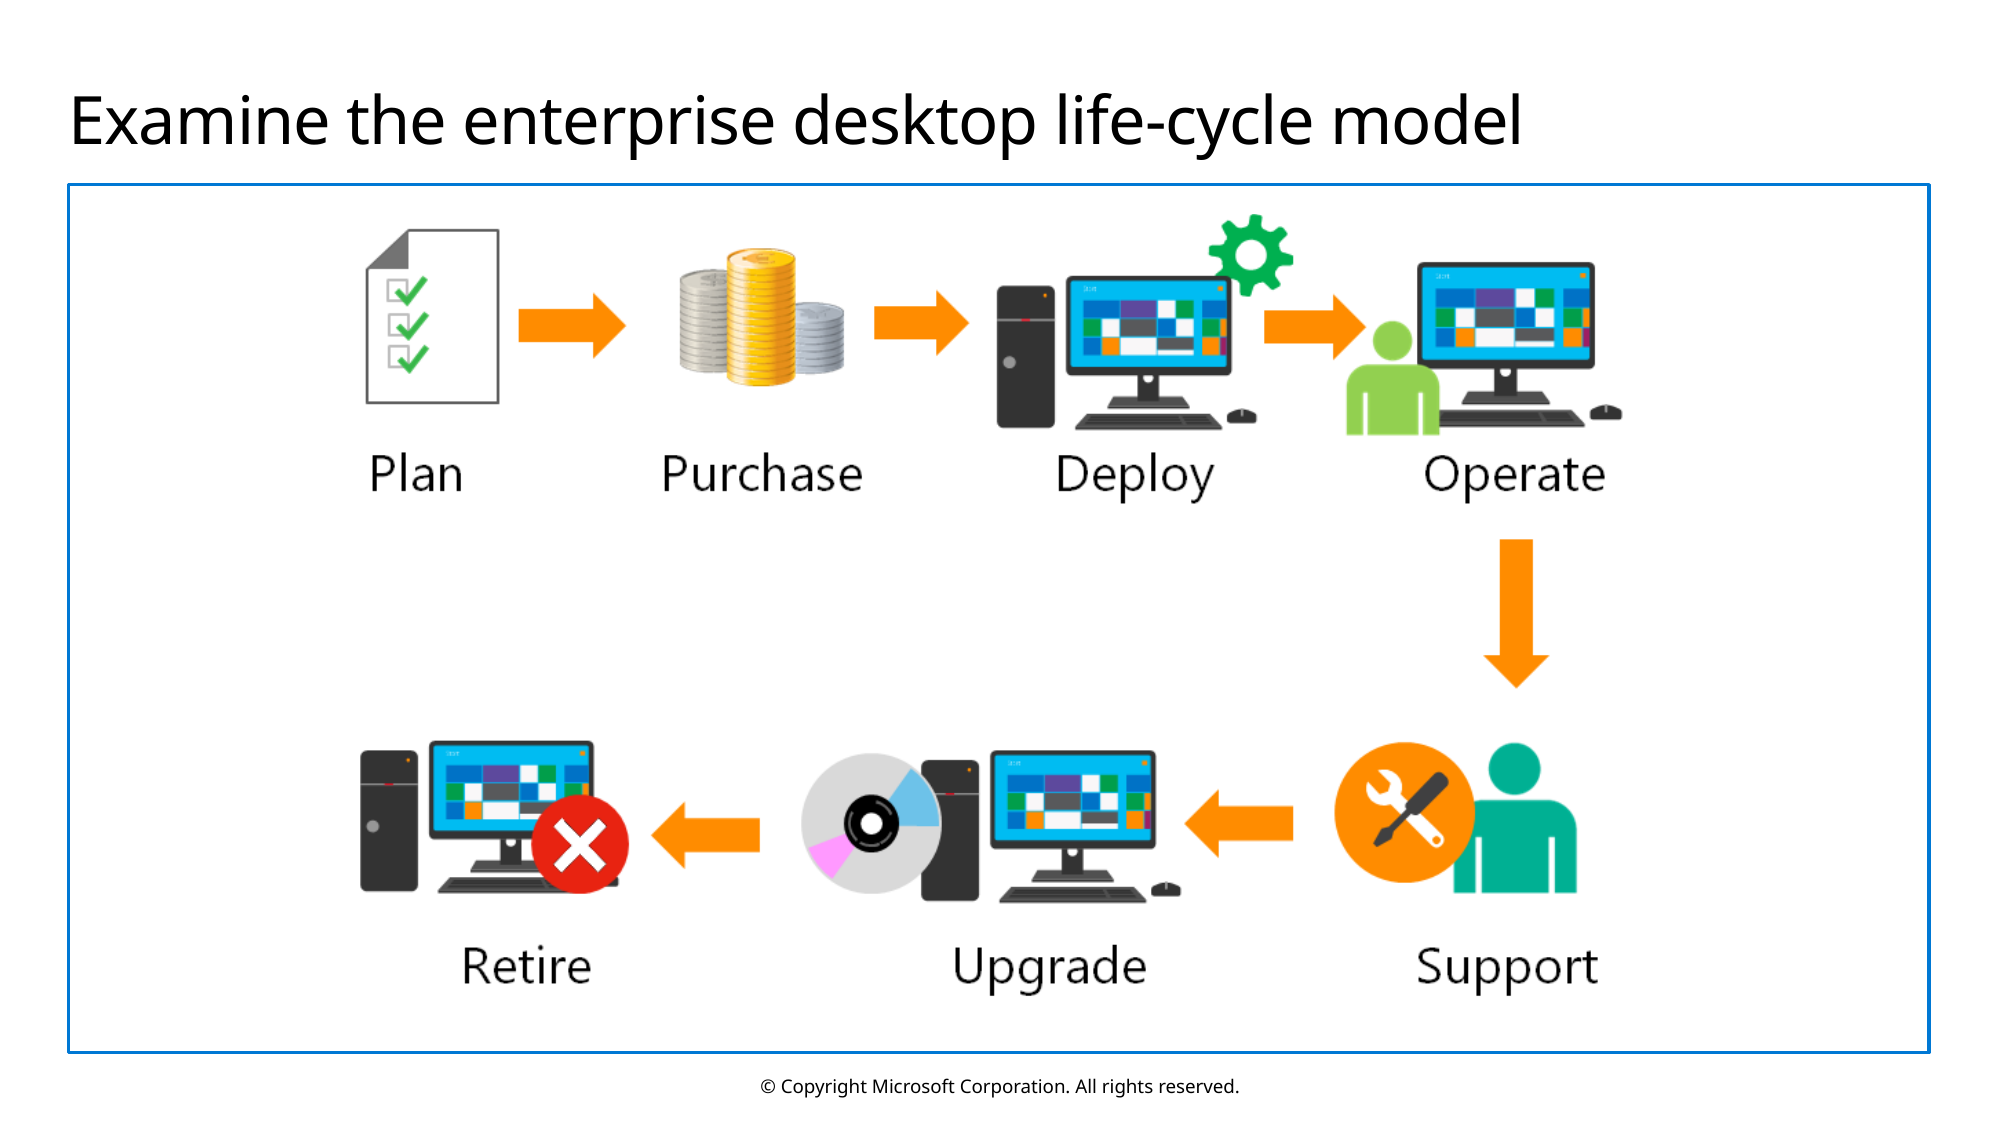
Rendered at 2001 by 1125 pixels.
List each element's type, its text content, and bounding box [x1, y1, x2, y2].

text_box [68, 184, 1930, 1053]
picture [337, 214, 1654, 1025]
title Examine the enterprise desktop life-cycle model [68, 72, 1930, 184]
